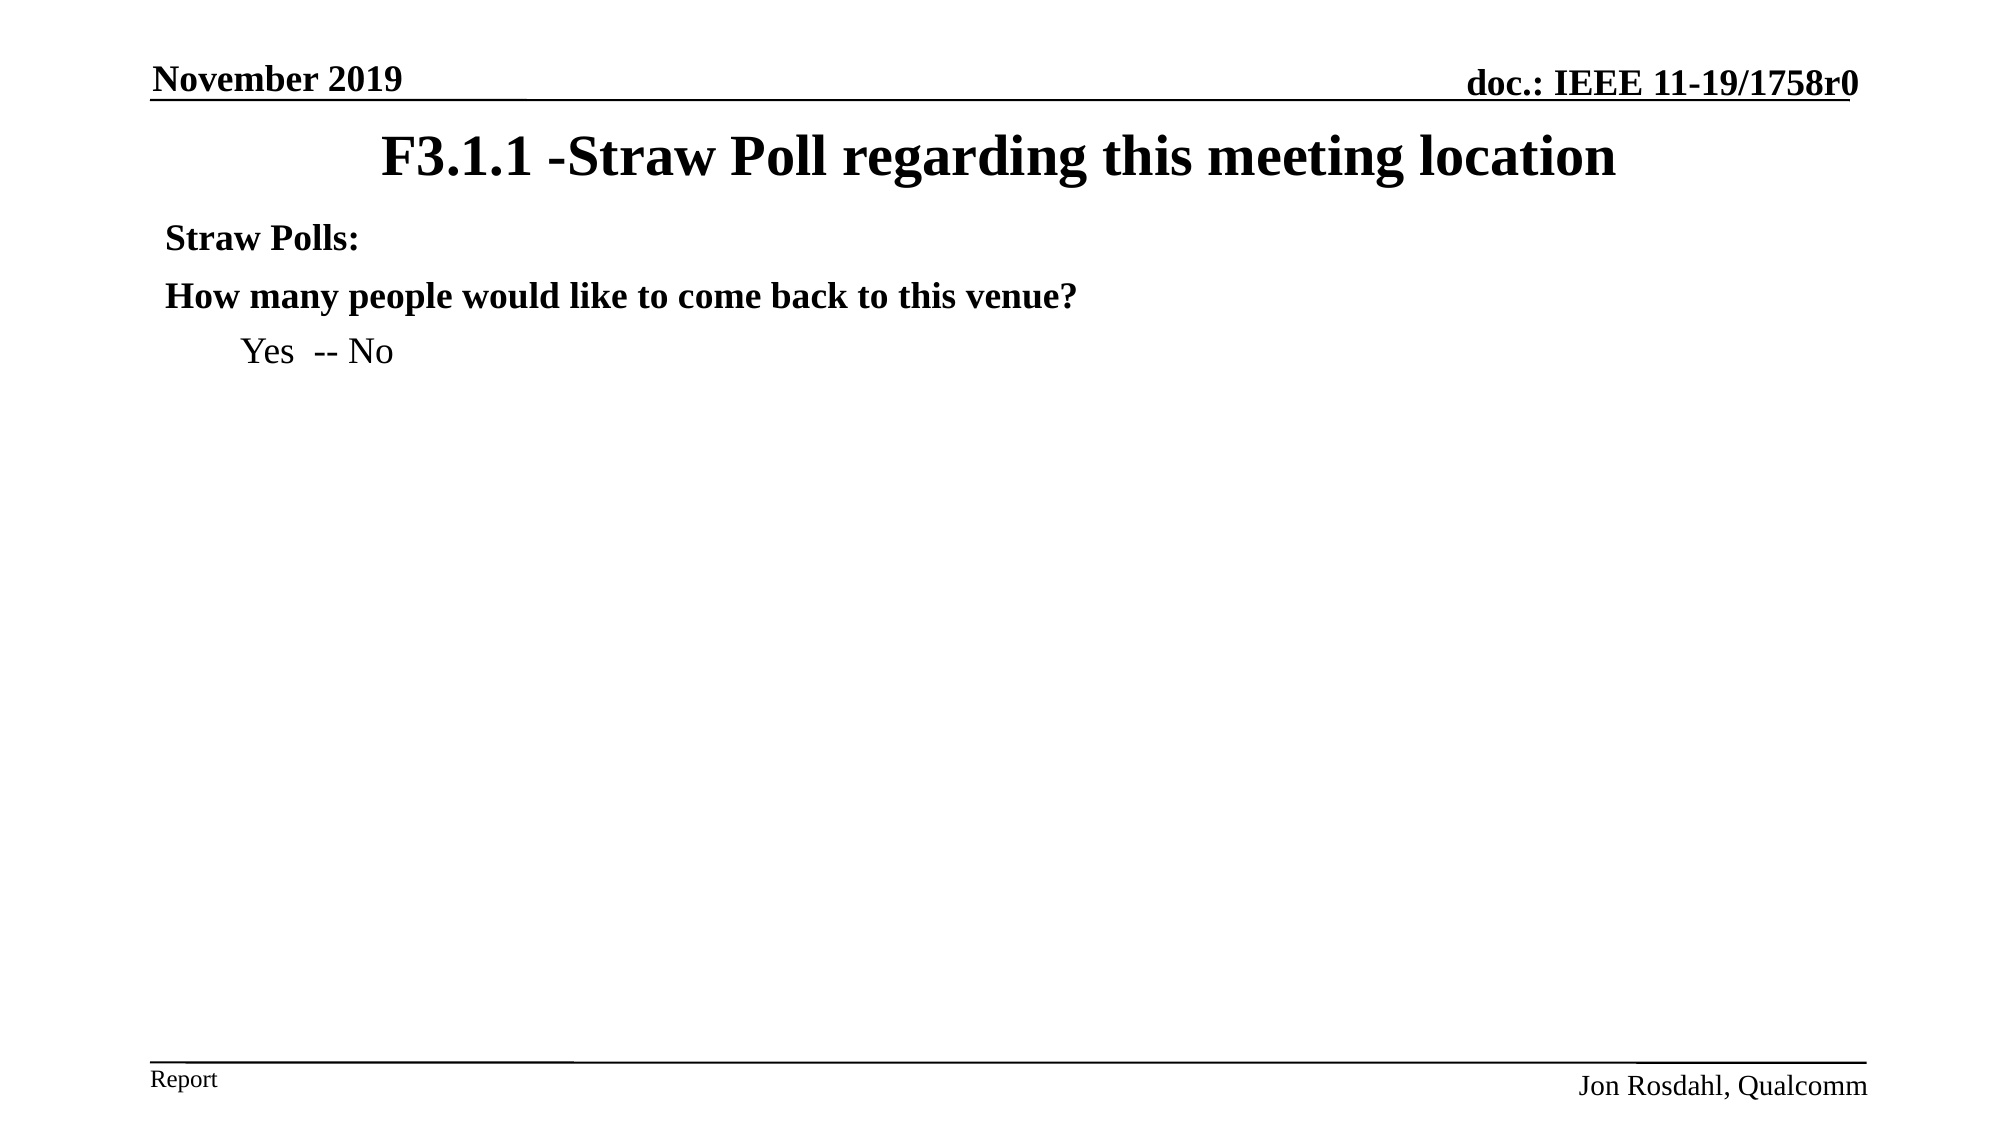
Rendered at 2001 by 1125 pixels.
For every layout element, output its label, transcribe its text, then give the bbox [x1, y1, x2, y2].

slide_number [152, 54, 563, 100]
title F3.1.1 -Straw Poll regarding this meeting location [362, 112, 1638, 193]
footer Jon Rosdahl, Qualcomm [1531, 1066, 1869, 1108]
list Straw Polls: How many people would like to come back to this venue? Yes -- No [149, 205, 1850, 1067]
